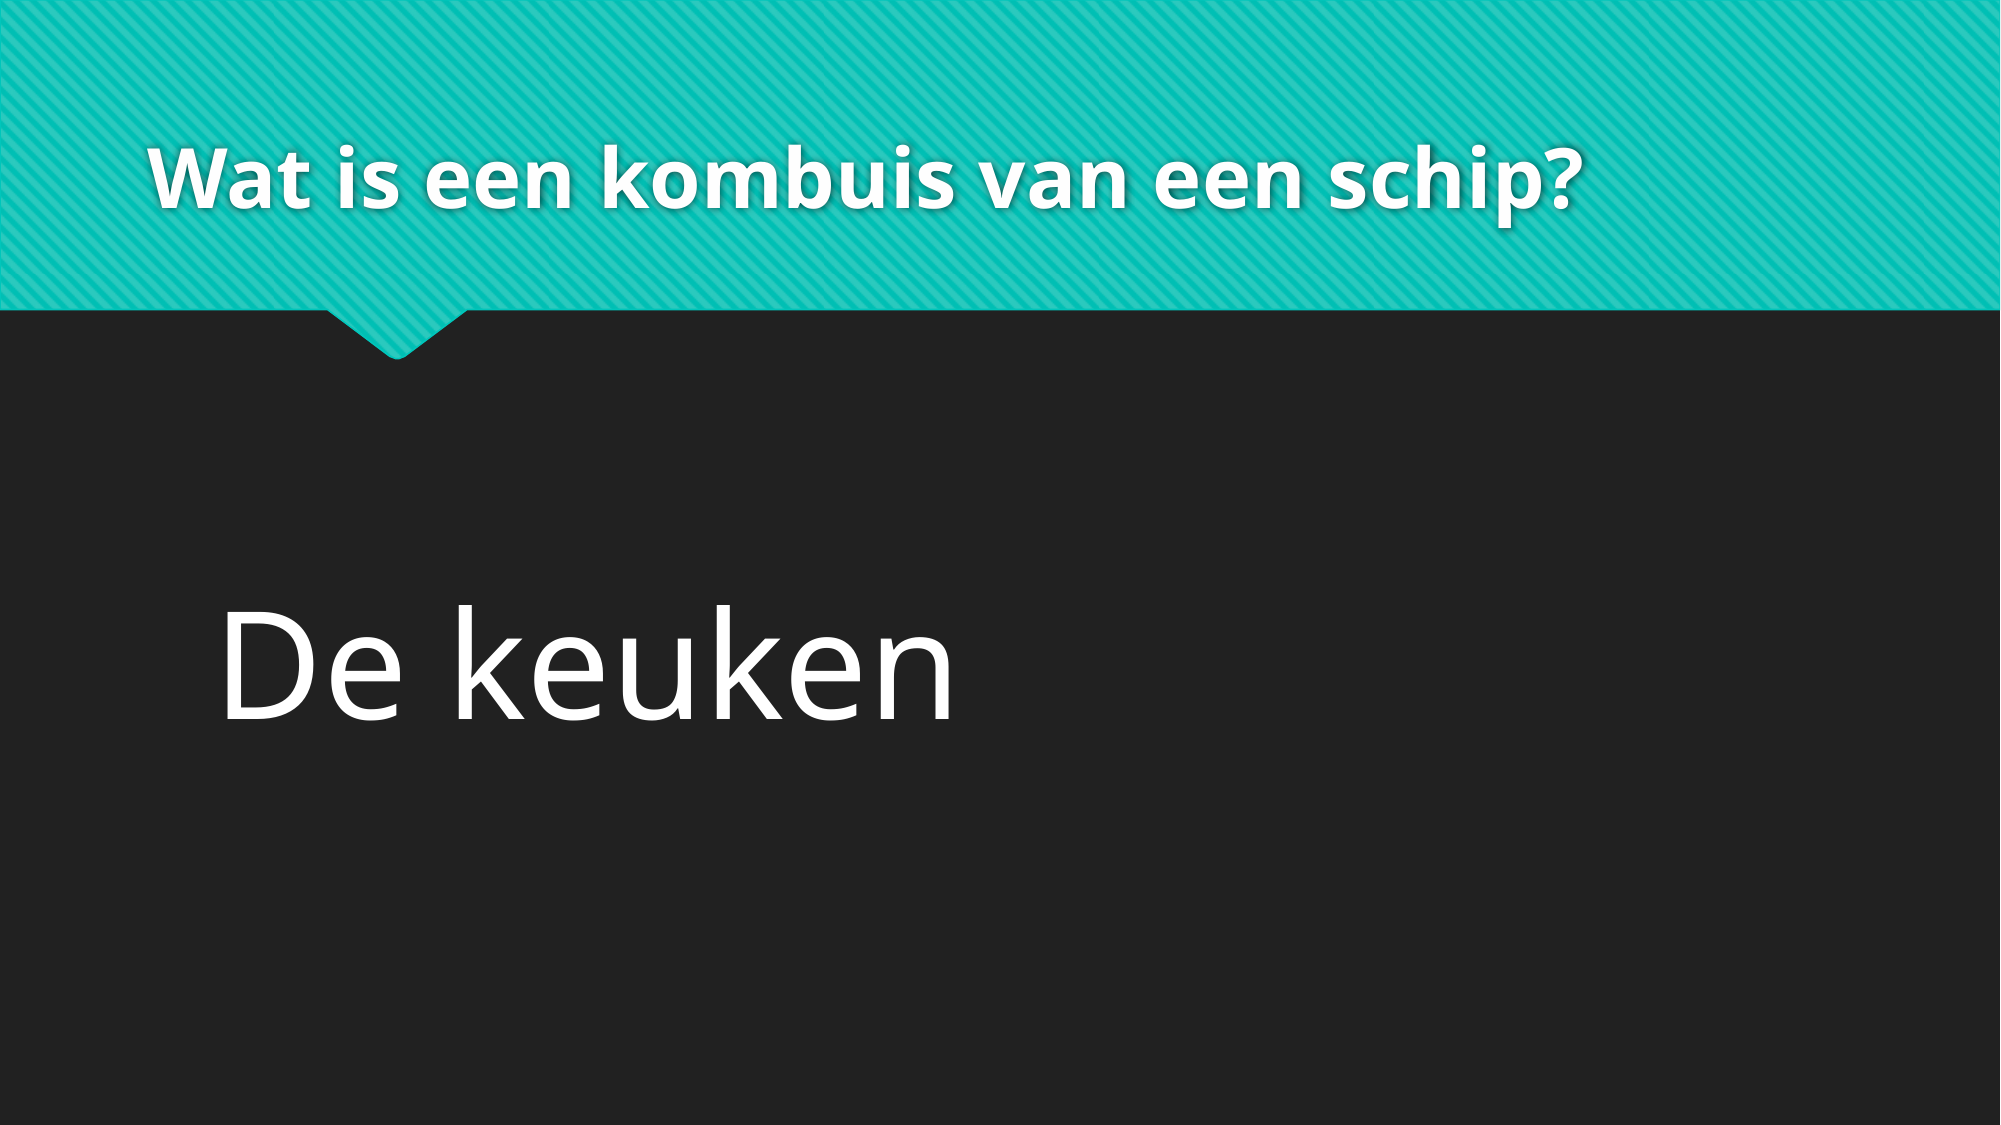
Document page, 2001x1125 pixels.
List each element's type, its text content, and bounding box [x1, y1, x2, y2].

title Wat is een kombuis van een schip? [132, 73, 1868, 233]
text_box De keuken [199, 562, 1866, 758]
